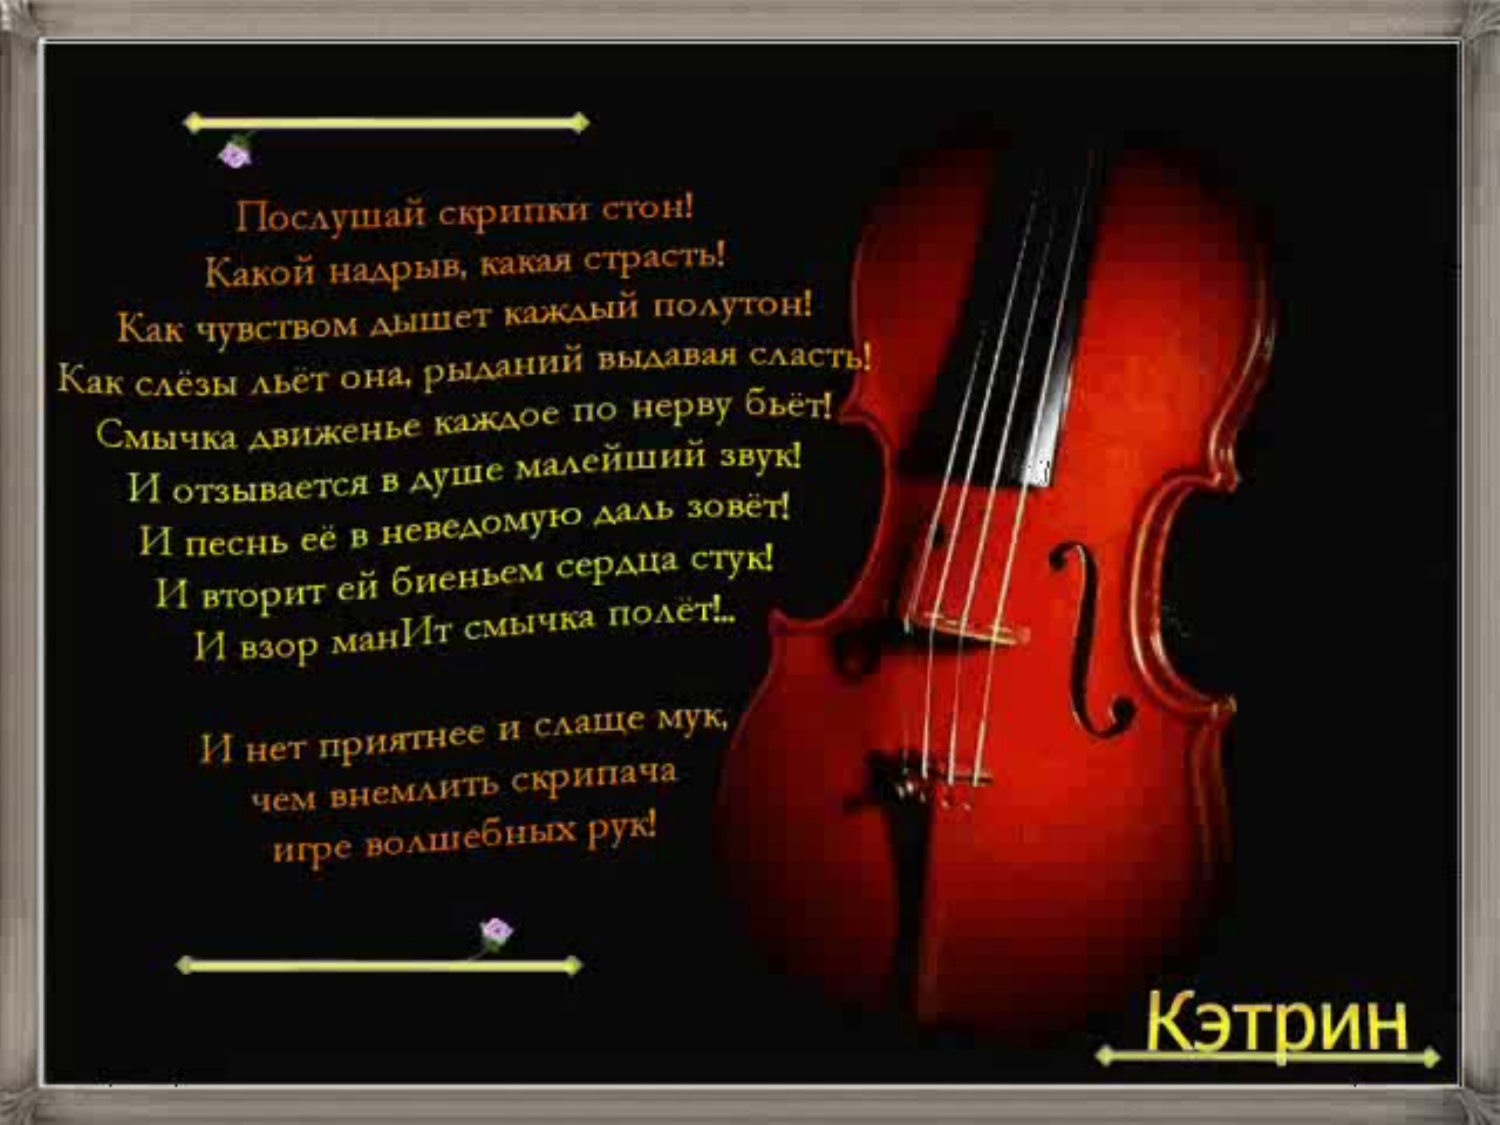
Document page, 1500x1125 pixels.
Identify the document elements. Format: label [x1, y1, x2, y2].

list [0, 0, 1500, 1125]
